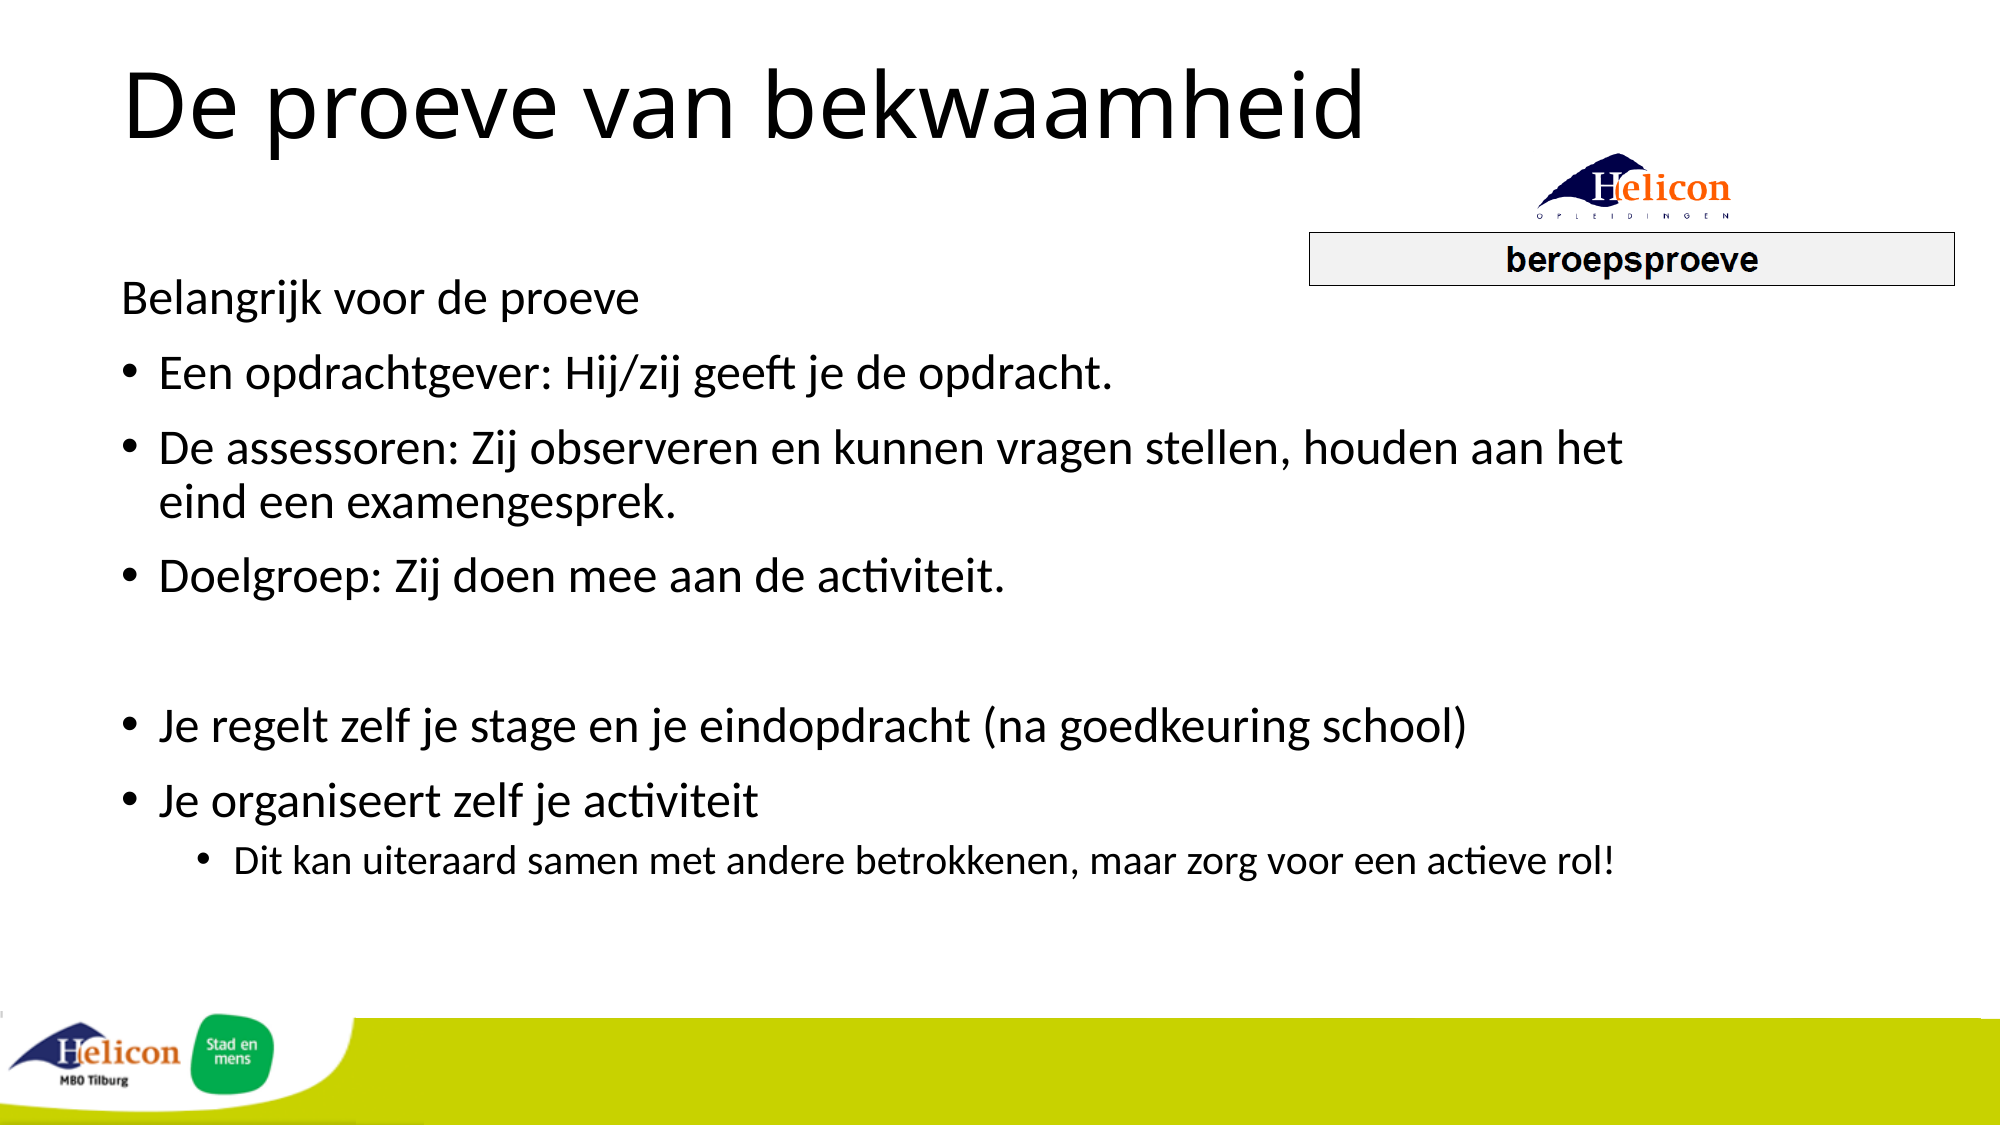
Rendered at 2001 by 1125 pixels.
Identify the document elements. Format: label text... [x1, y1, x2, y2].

picture [0, 1011, 424, 1125]
title De proeve van bekwaamheid [106, 0, 1832, 192]
picture [1304, 145, 1968, 289]
list Belangrijk voor de proeve Een opdrachtgever: Hij/zij geeft je de opdracht. De assessoren: Zij observeren en kunnen vragen stellen, houden aan het eind een examengesprek. Doelgroep: Zij doen mee aan de activiteit. Je regelt zelf je stage en je eindopdracht (na goedkeuring school) Je organiseert zelf je activiteit Dit kan uiteraard samen met andere betrokkenen, maar zorg voor een actieve rol! [106, 192, 1686, 1063]
